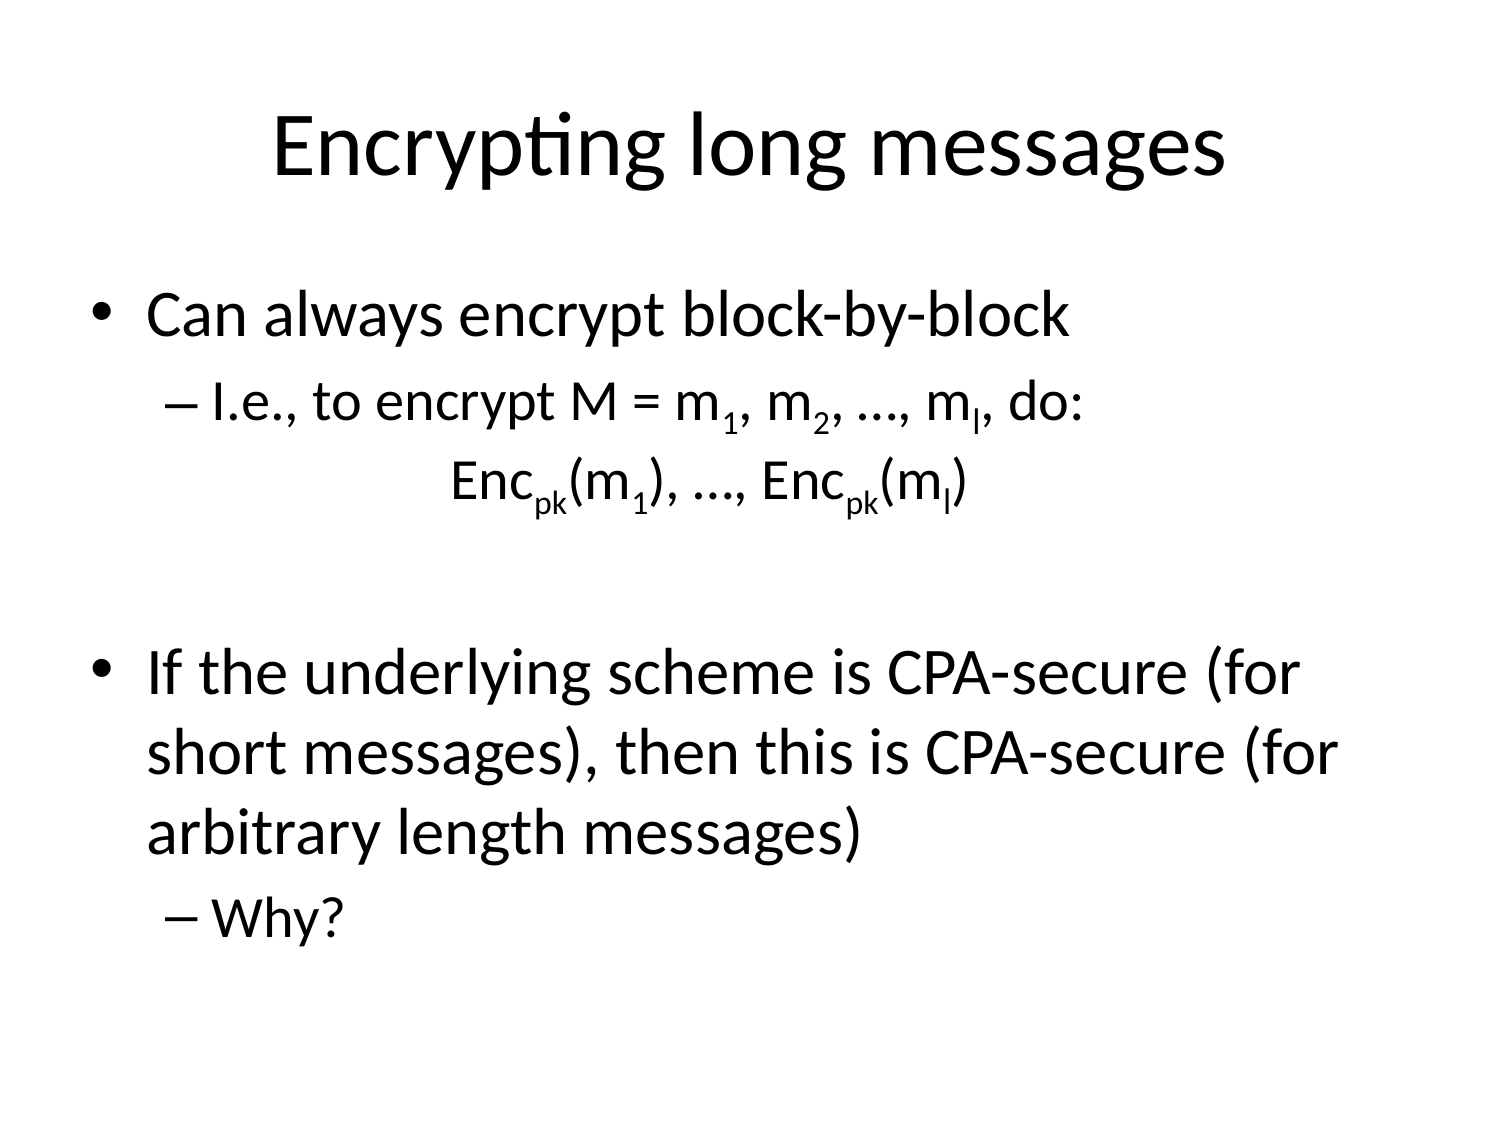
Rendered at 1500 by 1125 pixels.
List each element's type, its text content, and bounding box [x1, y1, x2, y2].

title Encrypting long messages [75, 45, 1425, 233]
list Can always encrypt block-by-block I.e., to encrypt M = m1, m2, …, ml, do: Encpk(m1), …, Encpk(ml) If the underlying scheme is CPA-secure (for short messages), then this is CPA-secure (for arbitrary length messages) Why? [75, 262, 1425, 1005]
